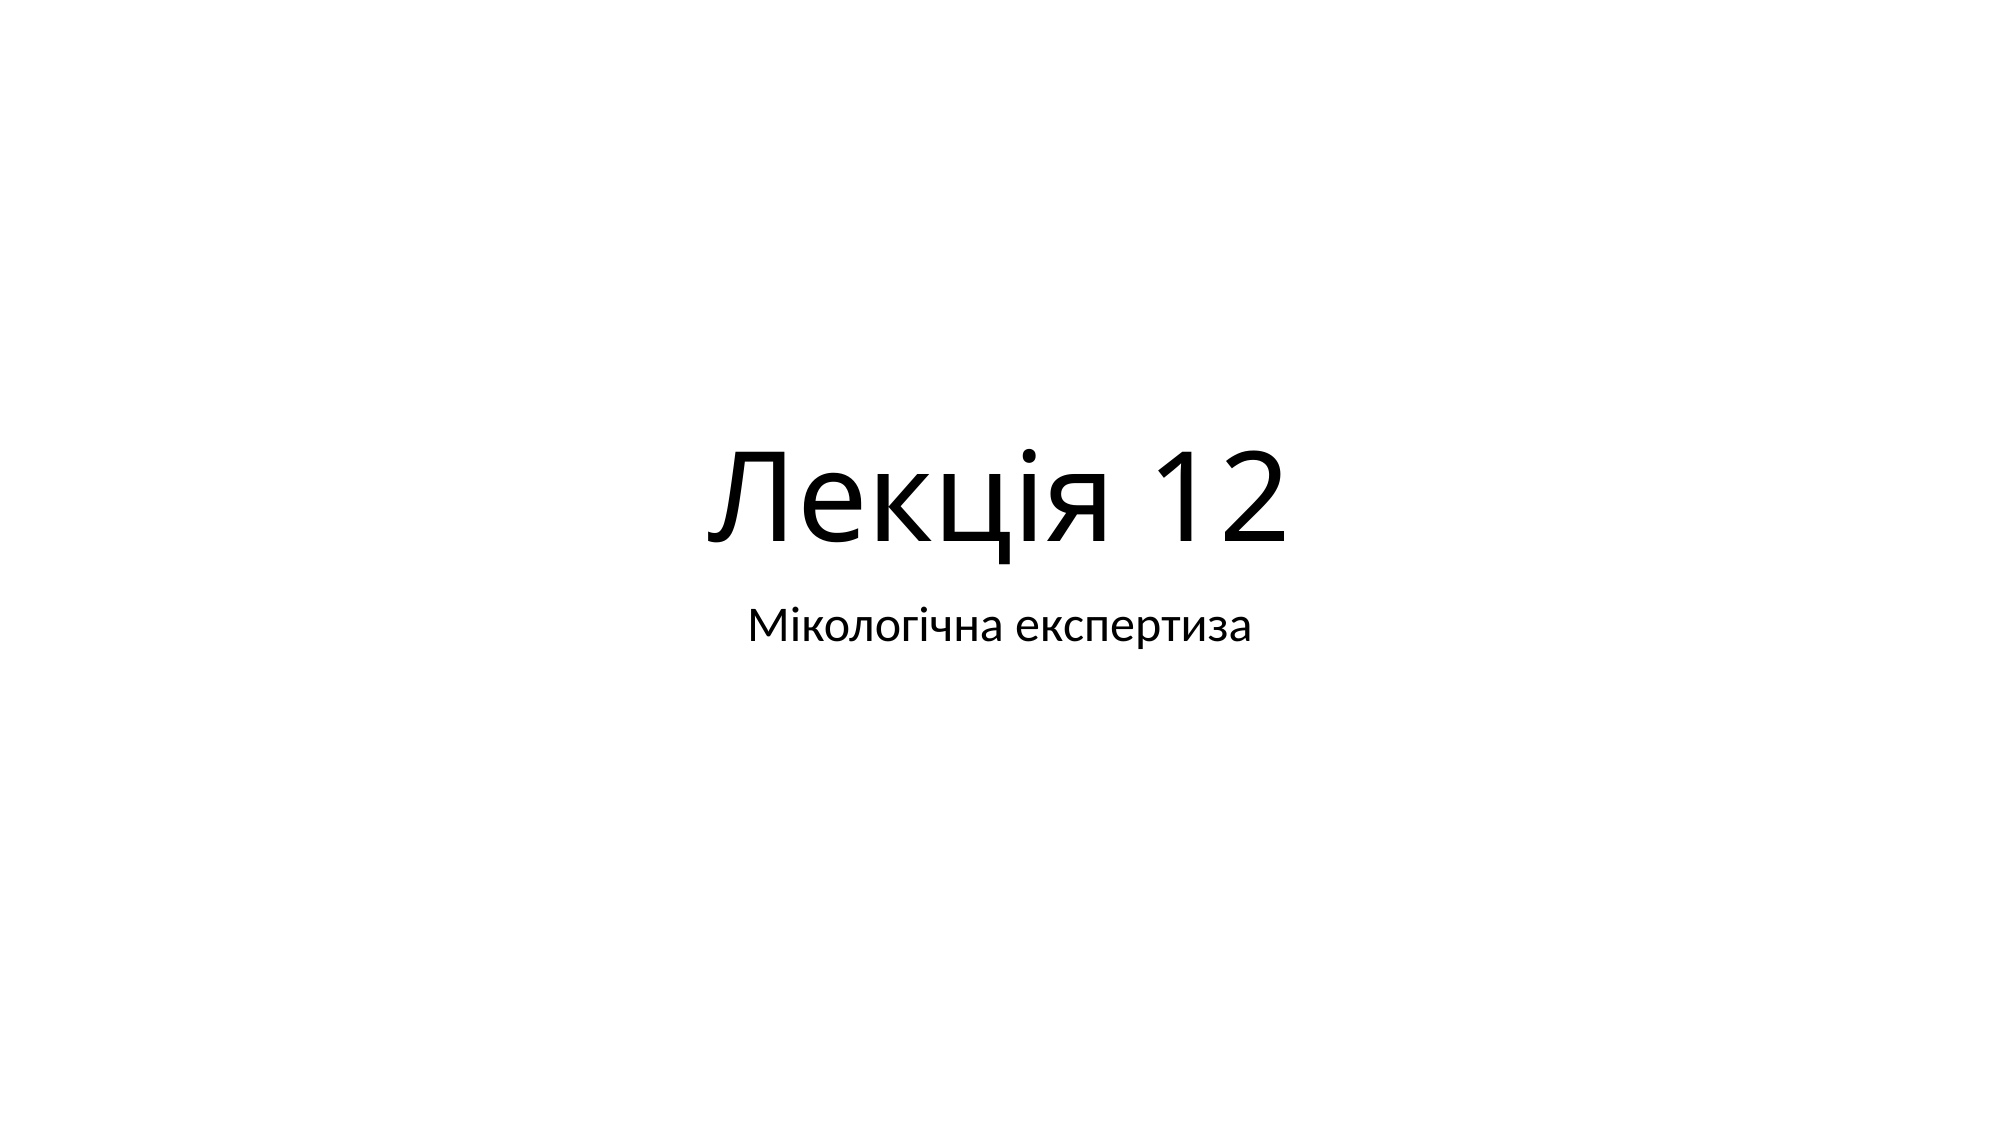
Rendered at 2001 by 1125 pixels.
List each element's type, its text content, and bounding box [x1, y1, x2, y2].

subtitle Мікологічна експертиза [249, 590, 1750, 693]
title Лекція 12 [249, 184, 1750, 576]
